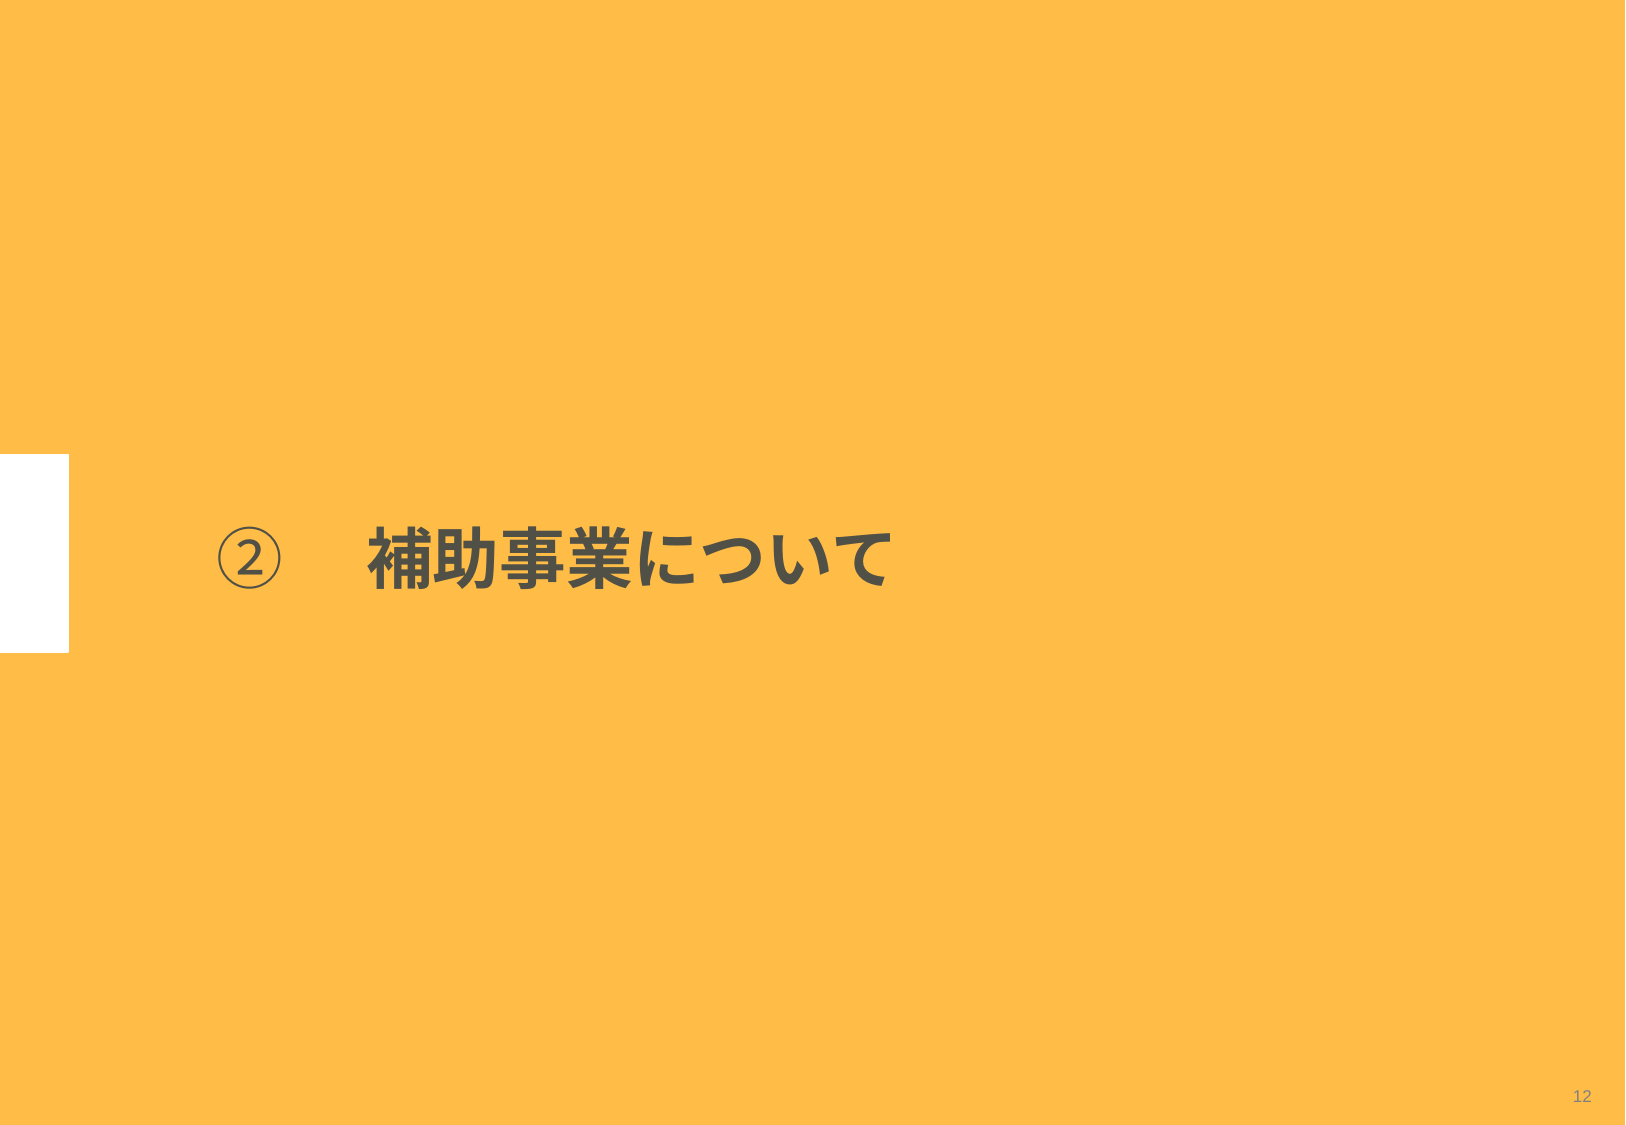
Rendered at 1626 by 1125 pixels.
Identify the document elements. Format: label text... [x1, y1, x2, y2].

list ② 補助事業について [216, 454, 1423, 653]
